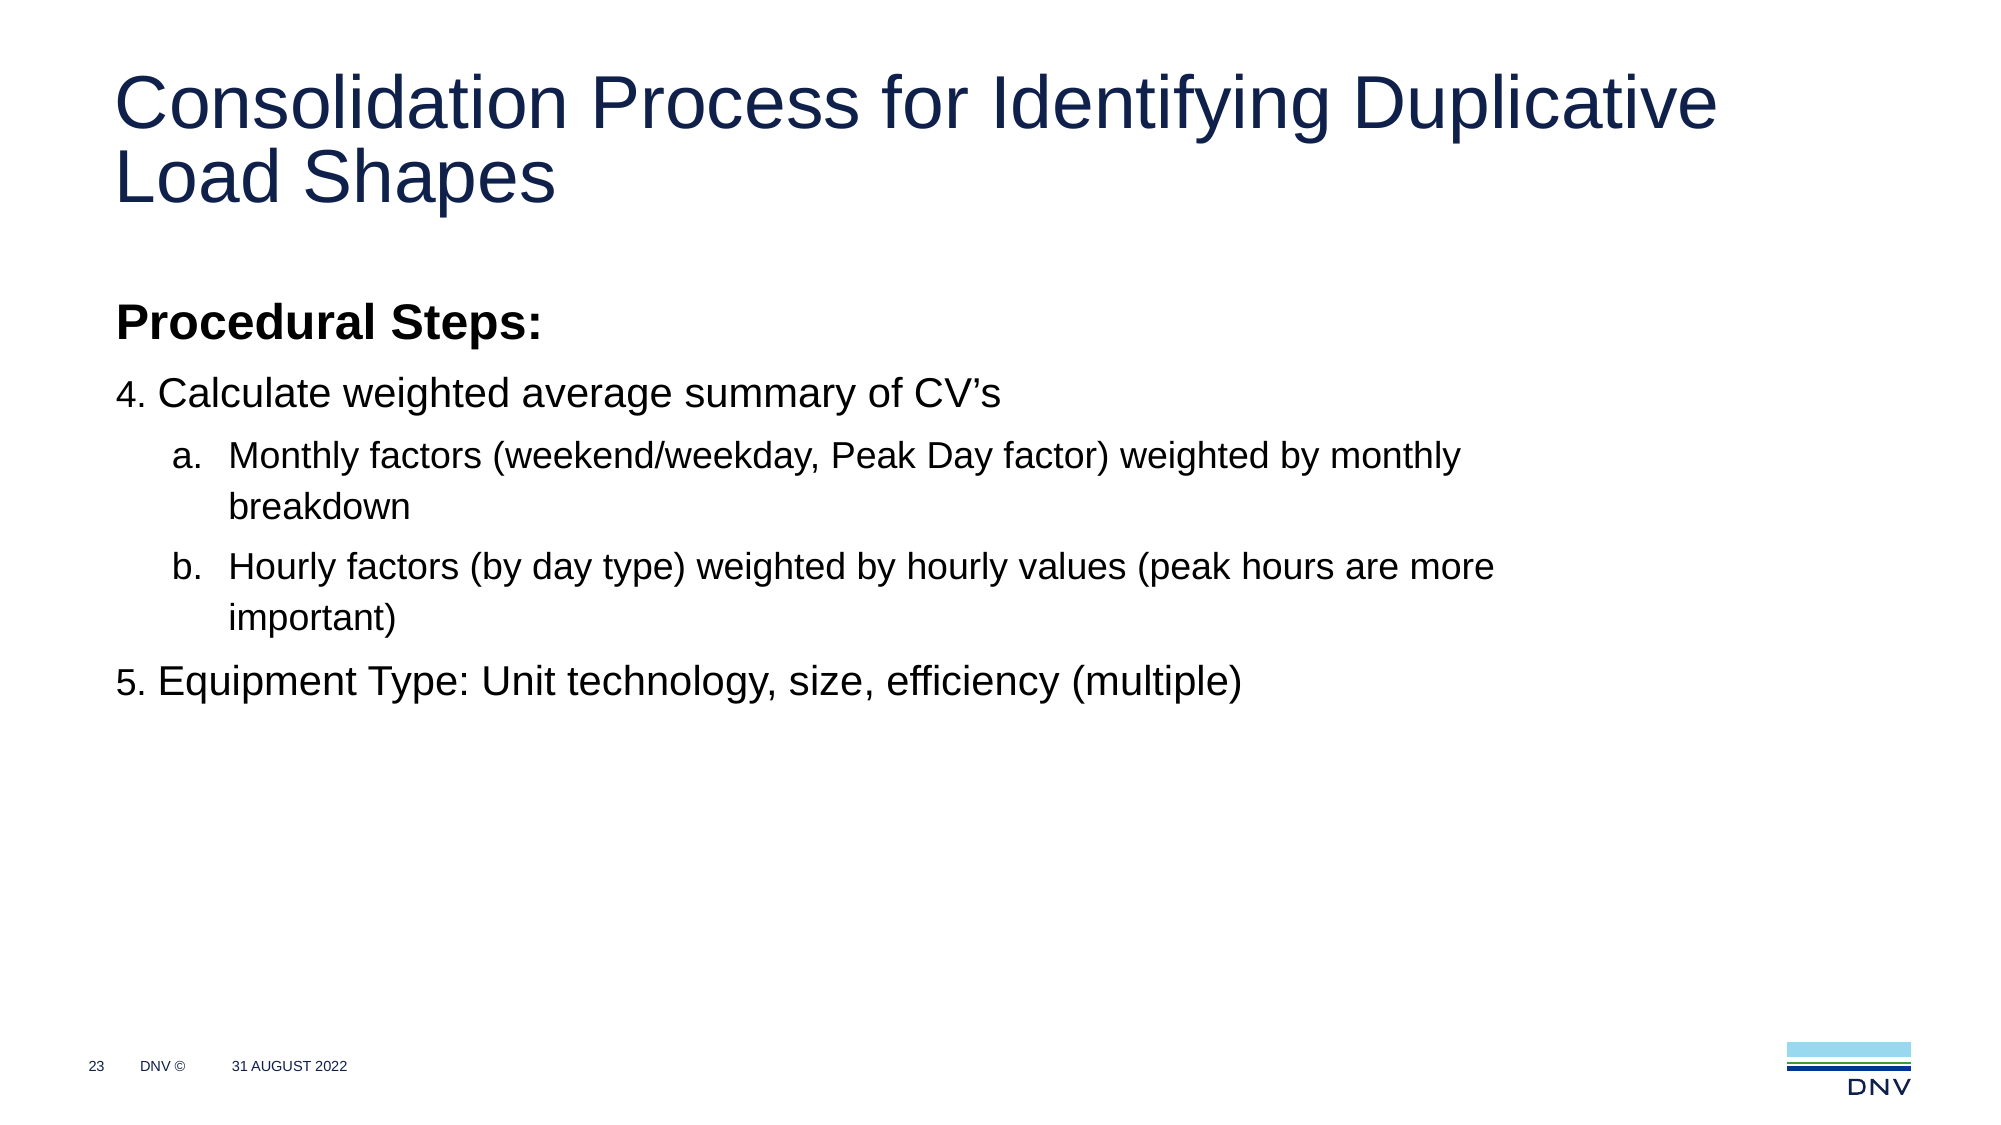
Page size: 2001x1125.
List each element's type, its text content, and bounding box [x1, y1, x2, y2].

title Consolidation Process for Identifying Duplicative Load Shapes [115, 68, 1811, 239]
text_box Procedural Steps: 4. Calculate weighted average summary of CV’s Monthly factors (weekend/weekday, Peak Day factor) weighted by monthly breakdown Hourly factors (by day type) weighted by hourly values (peak hours are more important) 5. Equipment Type: Unit technology, size, efficiency (multiple) [115, 282, 1554, 824]
slide_number 23 [88, 1056, 133, 1082]
